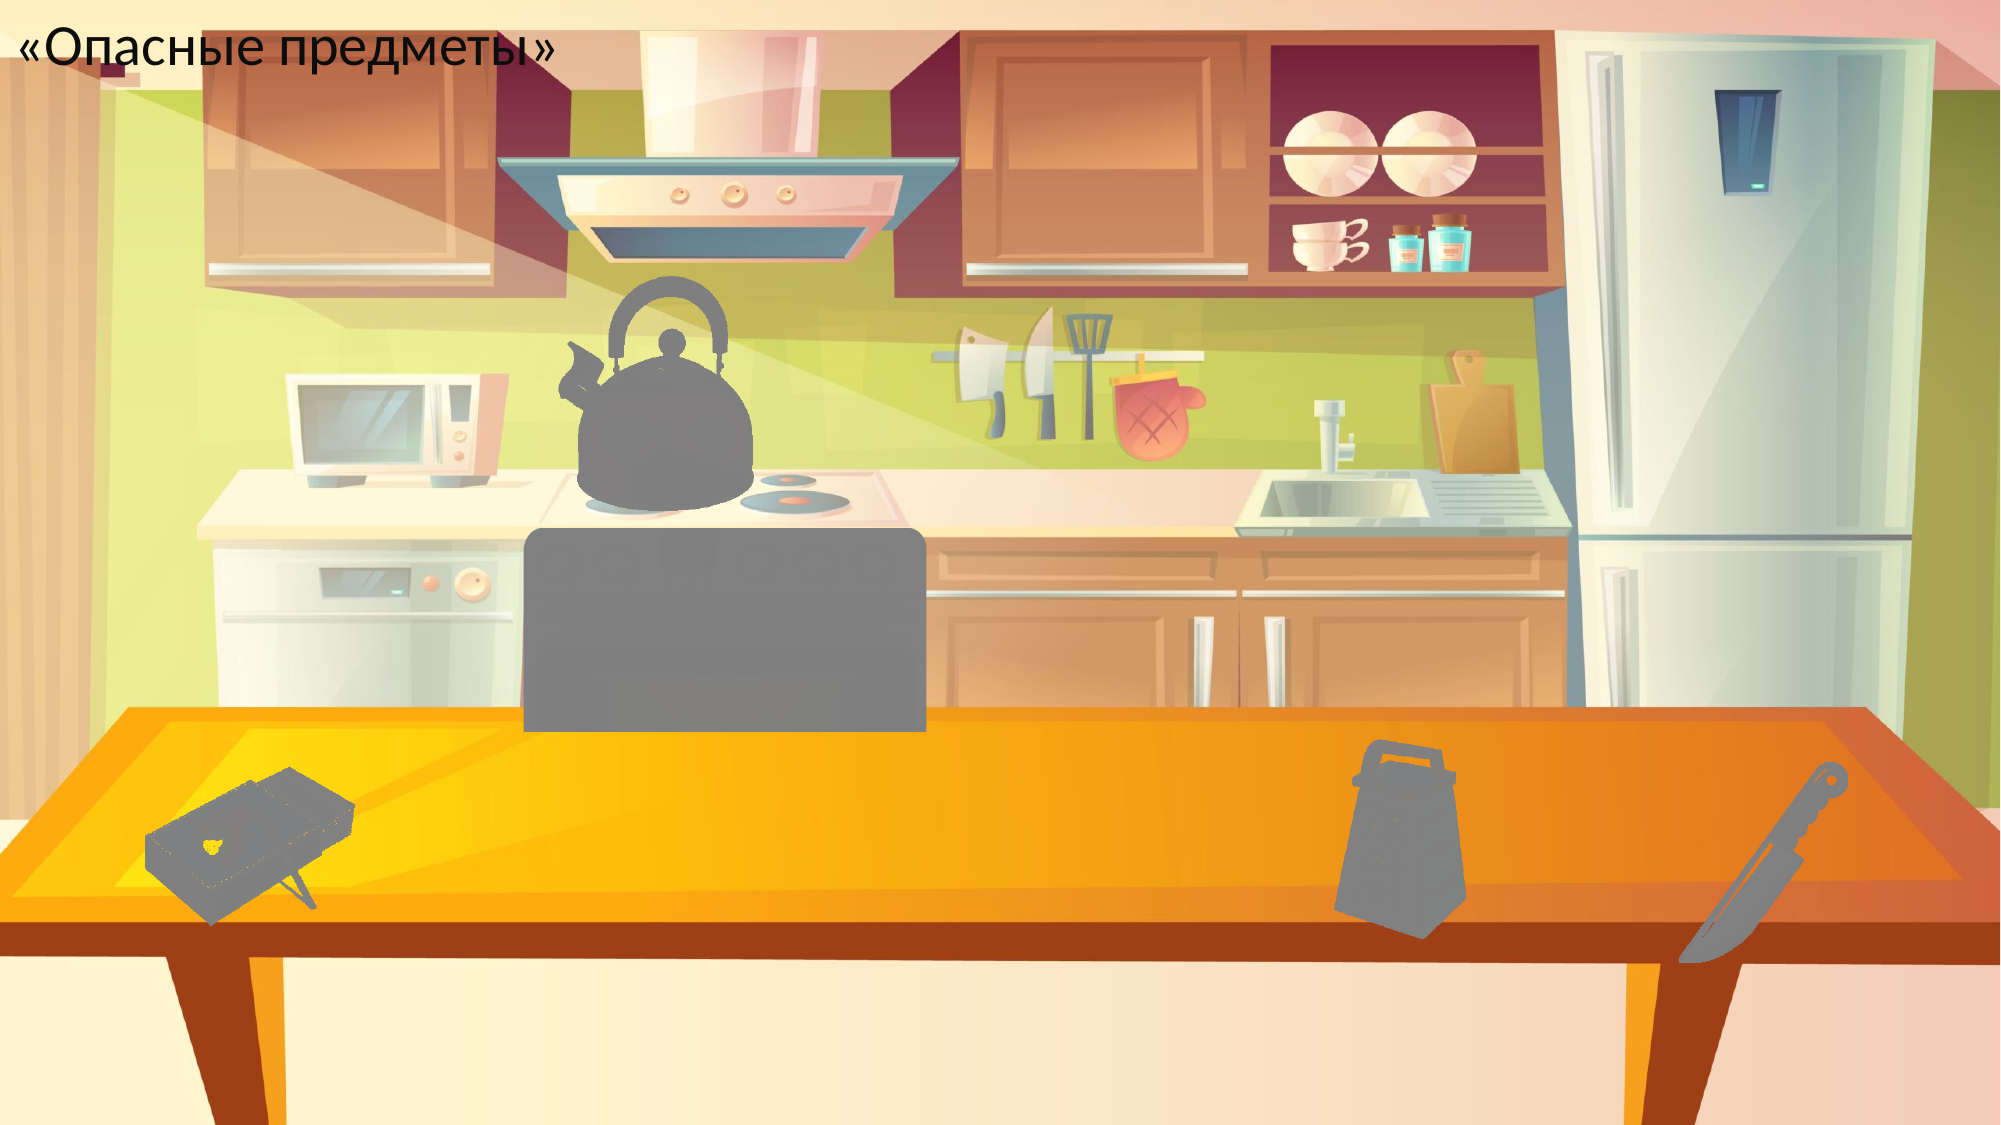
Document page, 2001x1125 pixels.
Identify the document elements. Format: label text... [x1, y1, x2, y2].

text_box «Опасные предметы» [0, 0, 1359, 85]
picture [0, 0, 2001, 1125]
